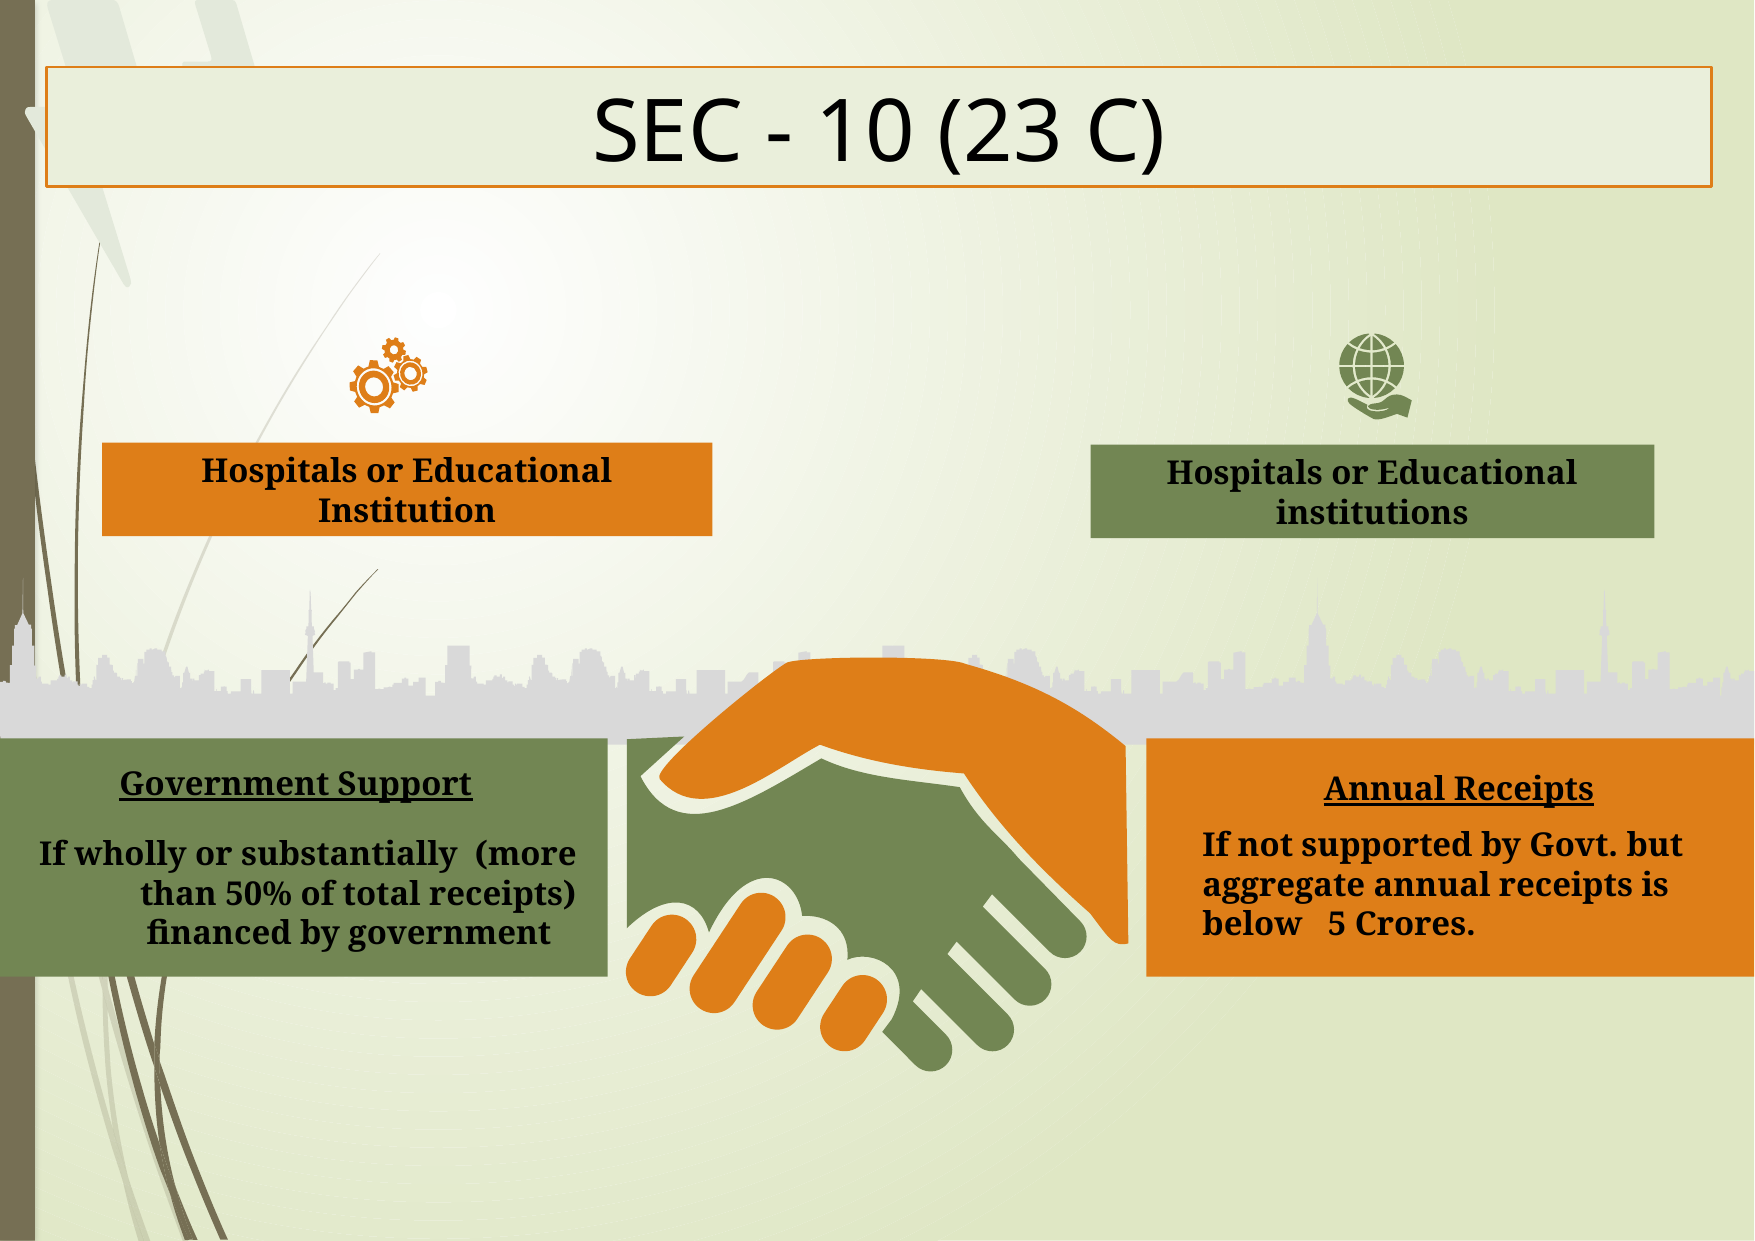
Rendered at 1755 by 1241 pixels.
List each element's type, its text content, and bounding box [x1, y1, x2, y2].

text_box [0, 577, 1755, 746]
text_box [1337, 332, 1414, 421]
text_box Hospitals or Educational Institution [102, 442, 713, 537]
text_box [348, 336, 429, 415]
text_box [1187, 760, 1726, 952]
text_box [1145, 754, 1755, 978]
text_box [0, 755, 593, 961]
text_box [0, 755, 609, 978]
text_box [626, 657, 1129, 1066]
text_box Hospitals or Educational institutions [1090, 444, 1655, 539]
list SEC - 10 (23 C) [45, 66, 1713, 188]
